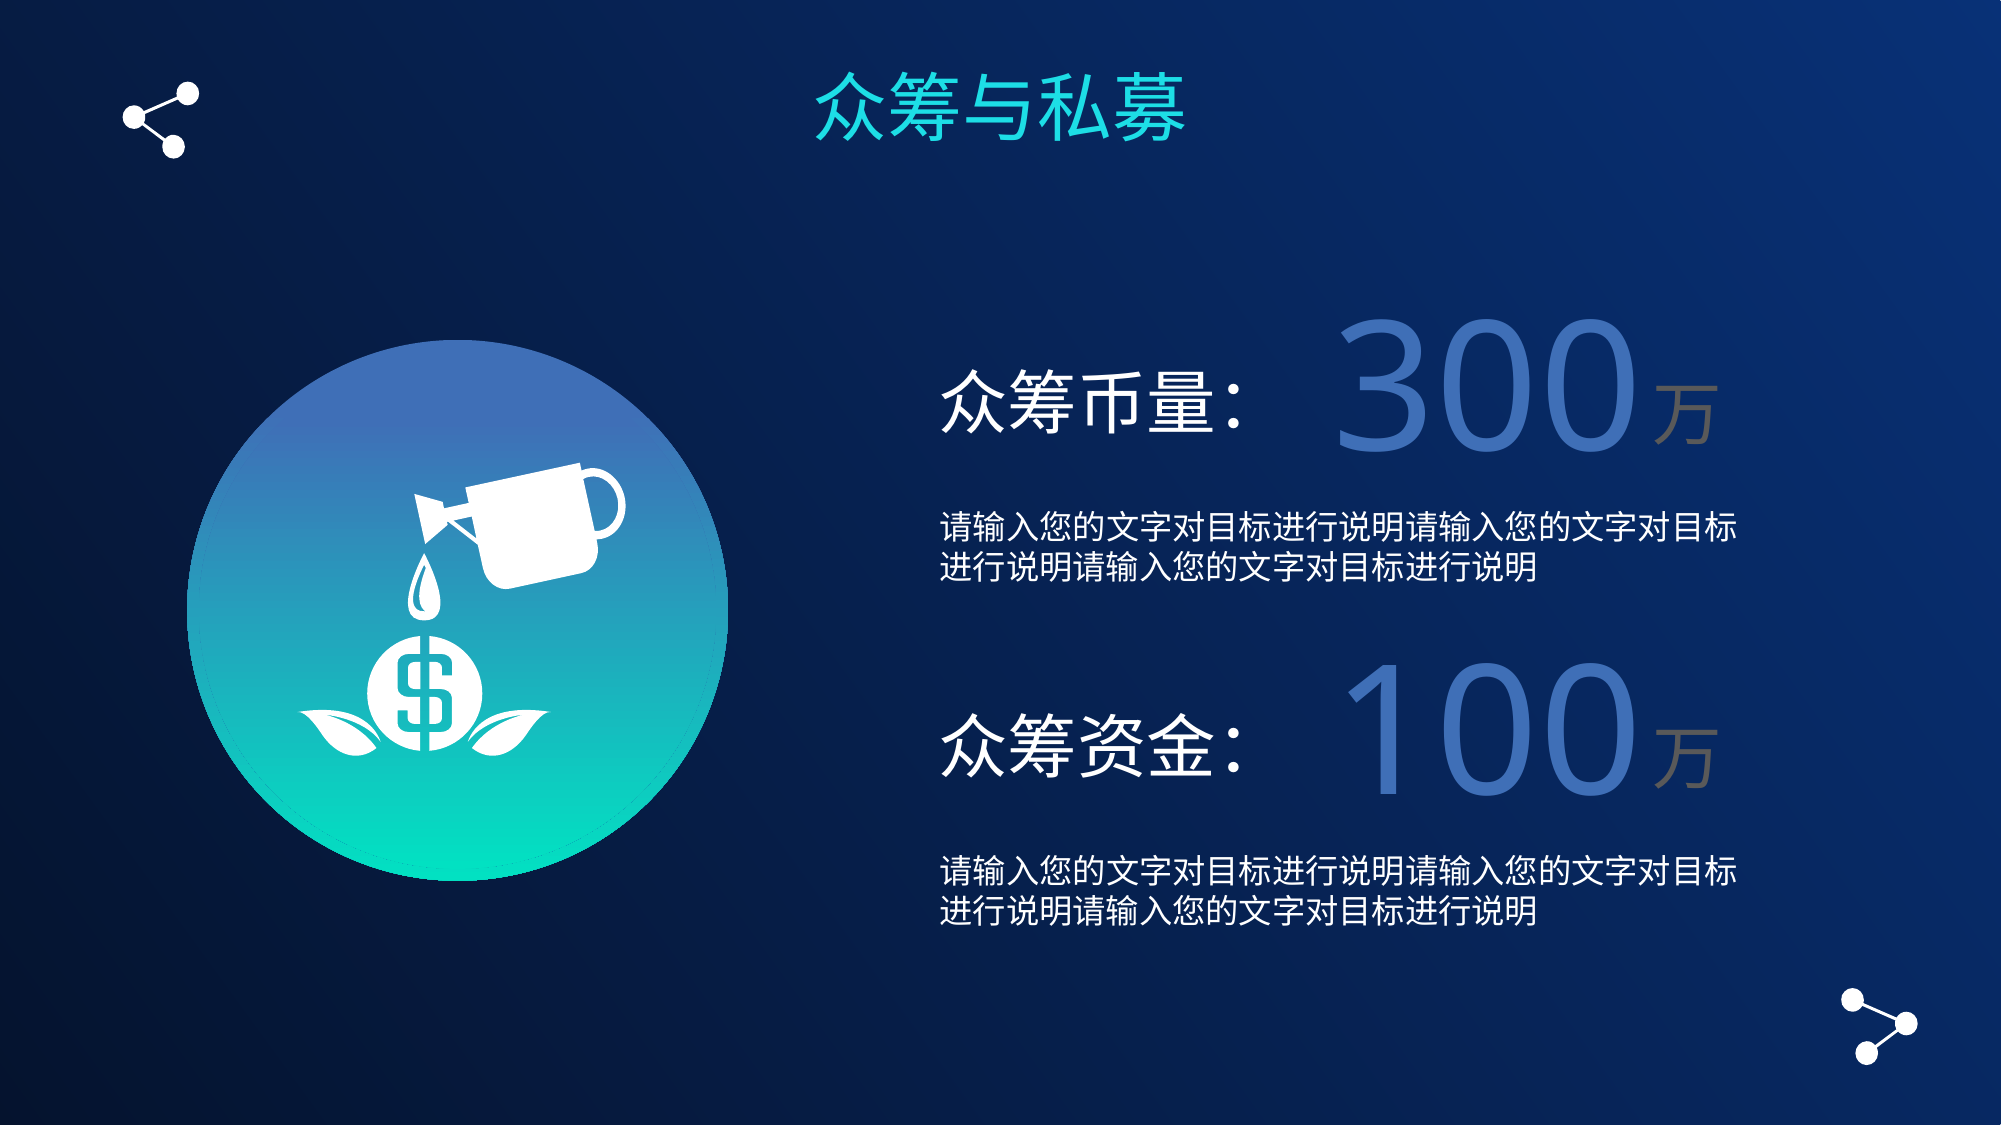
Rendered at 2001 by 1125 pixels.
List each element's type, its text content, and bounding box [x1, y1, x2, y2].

text_box 请输入您的文字对目标进行说明请输入您的文字对目标进行说明请输入您的文字对目标进行说明 [924, 842, 1767, 978]
text_box [120, 79, 202, 161]
text_box 众筹币量： [916, 351, 1249, 450]
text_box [297, 462, 629, 764]
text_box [186, 339, 729, 881]
text_box [1839, 985, 1920, 1068]
text_box 众筹资金： [916, 695, 1249, 795]
text_box 请输入您的文字对目标进行说明请输入您的文字对目标进行说明请输入您的文字对目标进行说明 [924, 498, 1767, 634]
text_box 万 [1608, 706, 1767, 806]
text_box 万 [1608, 362, 1767, 461]
text_box 300 [1249, 262, 1725, 494]
text_box 100 [1249, 606, 1725, 839]
text_box 众筹与私募 [563, 52, 1438, 158]
